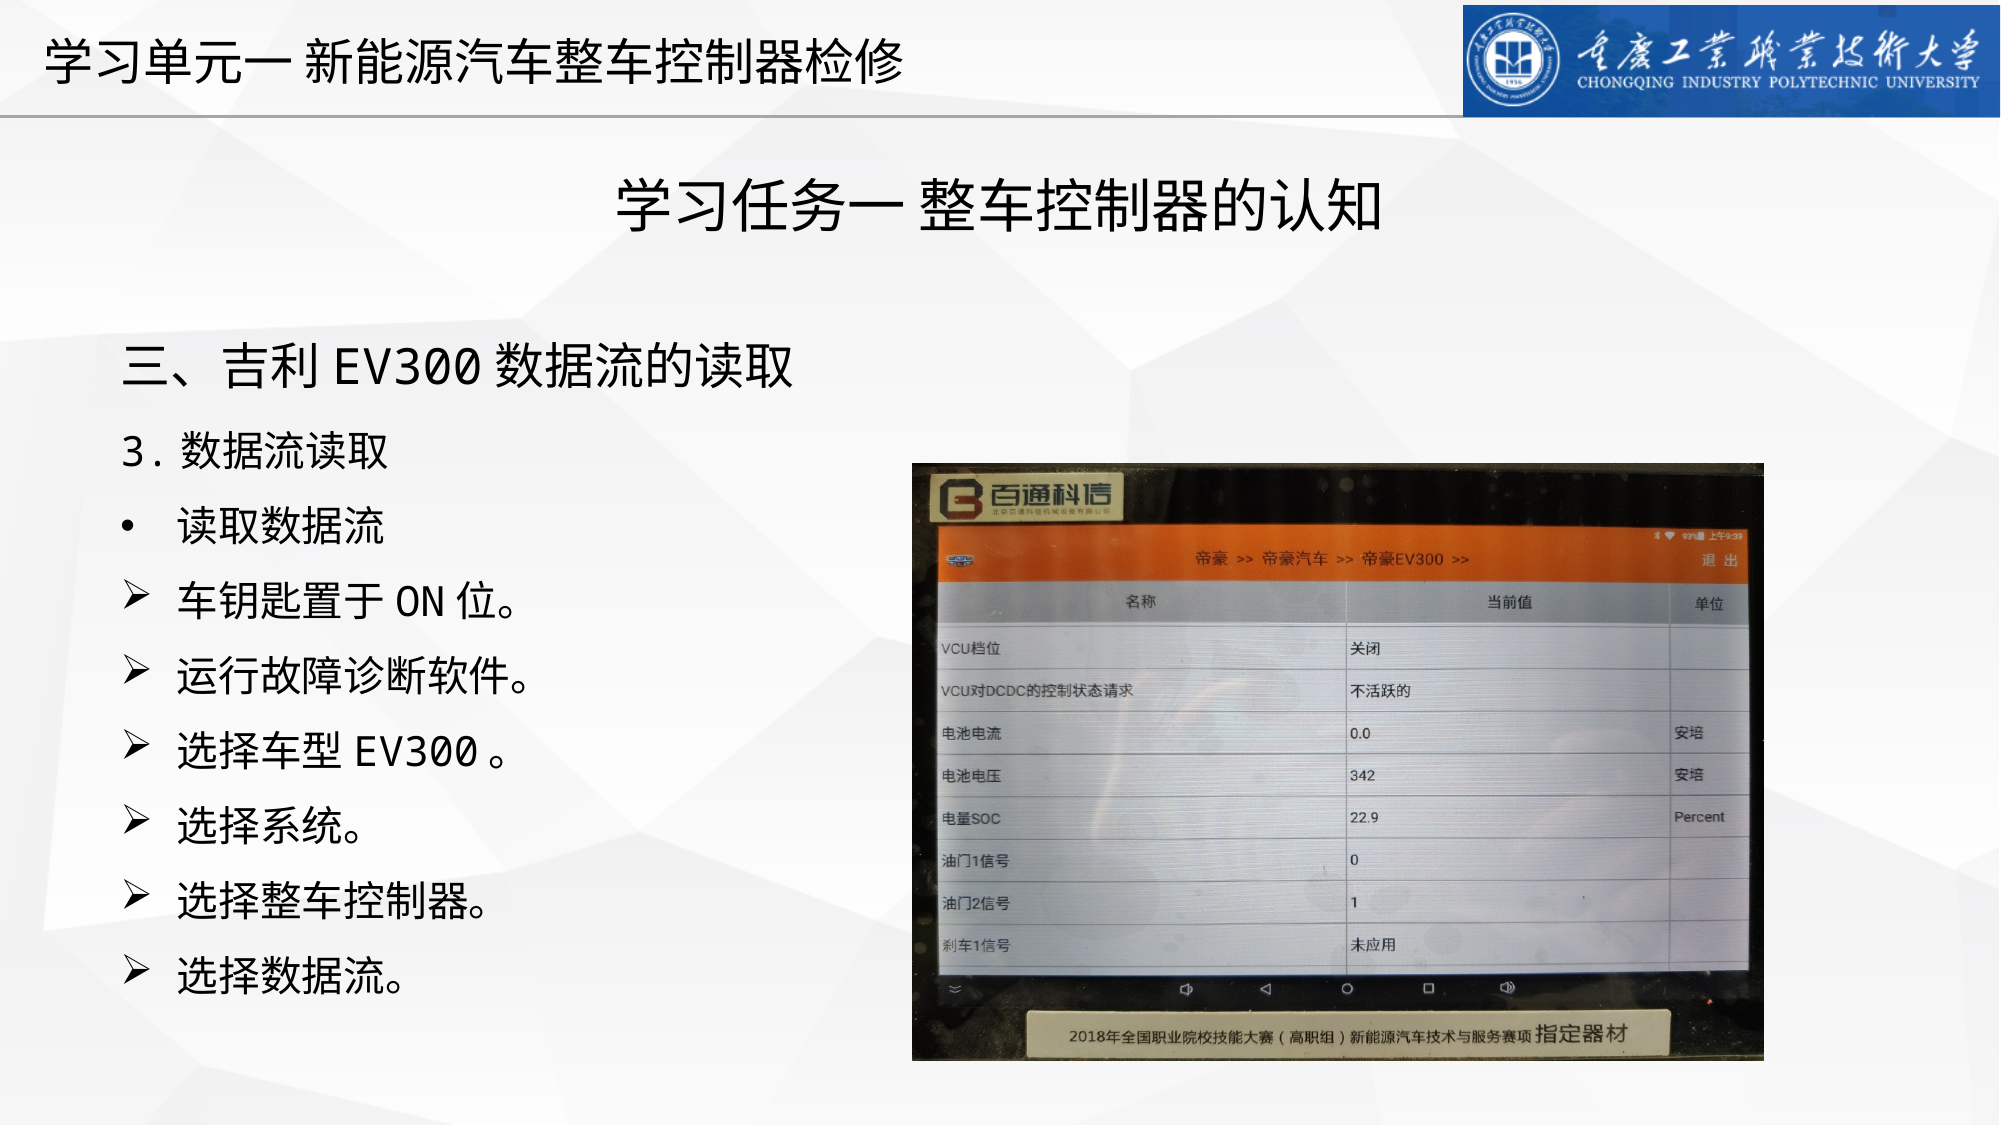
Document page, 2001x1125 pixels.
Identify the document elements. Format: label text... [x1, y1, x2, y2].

text_box 学习任务一 整车控制器的认知 [433, 161, 1567, 247]
text_box 三、吉利EV300数据流的读取 [105, 297, 1763, 402]
text_box 3.数据流读取 读取数据流 车钥匙置于ON位。 运行故障诊断软件。 选择车型EV300。 选择系统。 选择整车控制器。 选择数据流。 [105, 392, 923, 1083]
picture [0, 118, 1999, 1125]
picture [0, 0, 2001, 117]
